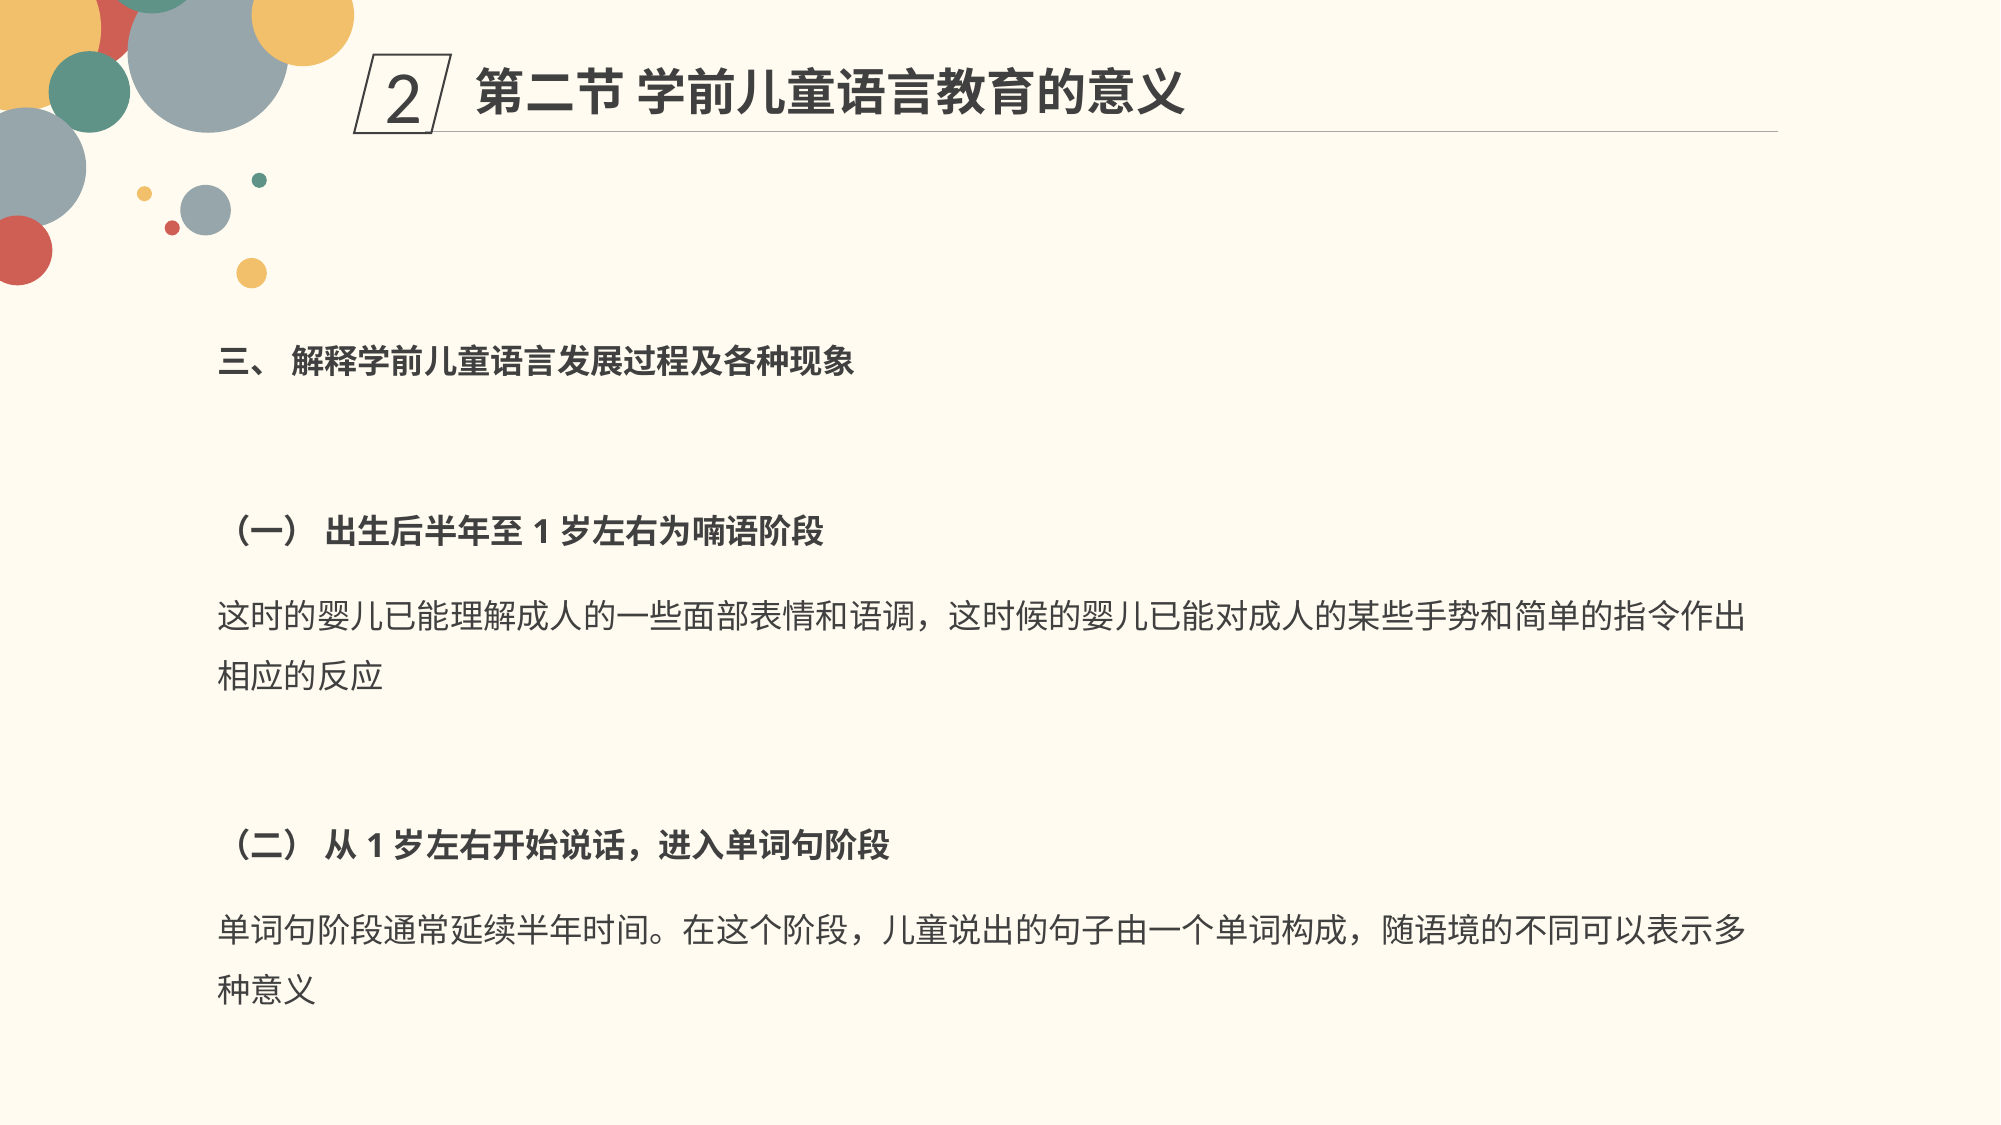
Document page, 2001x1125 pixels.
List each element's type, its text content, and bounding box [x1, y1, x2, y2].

text_box 2 [355, 53, 453, 135]
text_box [0, 0, 355, 289]
text_box 三、 解释学前儿童语言发展过程及各种现象 （一） 出生后半年至1岁左右为喃语阶段 这时的婴儿已能理解成人的一些面部表情和语调，这时候的婴儿已能对成人的某些手势和简单的指令作出相应的反应 （二） 从1岁左右开始说话，进入单词句阶段 单词句阶段通常延续半年时间。在这个阶段，儿童说出的句子由一个单词构成，随语境的不同可以表示多种意义 [202, 313, 1778, 1017]
text_box 第二节 学前儿童语言教育的意义 [460, 53, 1454, 129]
